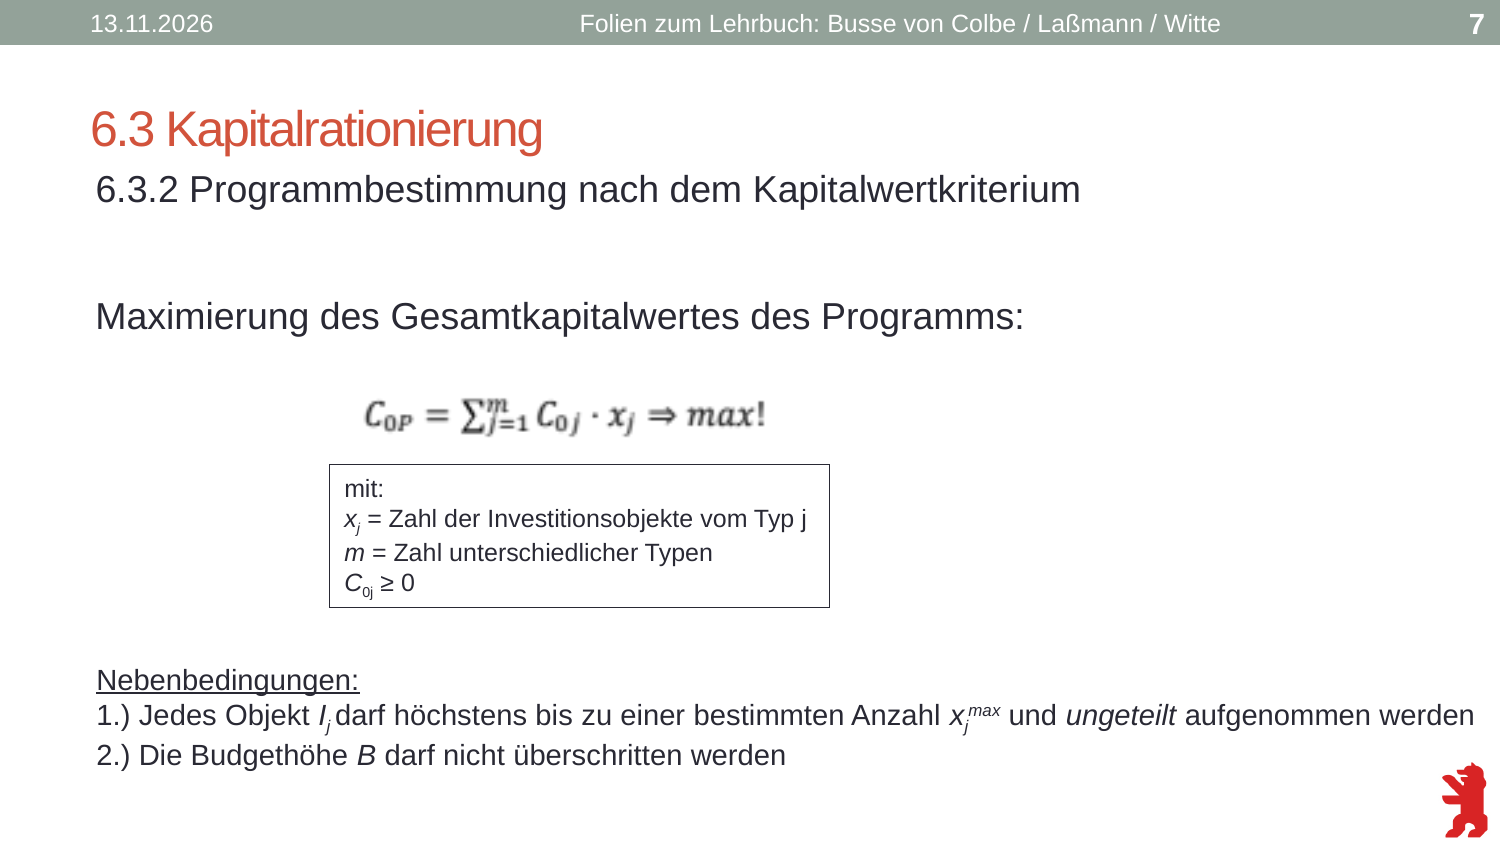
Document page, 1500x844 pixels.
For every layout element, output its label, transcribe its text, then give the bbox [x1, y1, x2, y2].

text_box Maximierung des Gesamtkapitalwertes des Programms: [80, 284, 1041, 345]
text_box mit: xj = Zahl der Investitionsobjekte vom Typ j m = Zahl unterschiedlicher Typen C0j ≥ 0 [329, 464, 830, 608]
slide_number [75, 2, 550, 43]
slide_number 7 [1325, 2, 1500, 43]
picture [329, 372, 796, 473]
footer Folien zum Lehrbuch: Busse von Colbe / Laßmann / Witte [562, 2, 1238, 43]
text_box Nebenbedingungen: 1.) Jedes Objekt Ij darf höchstens bis zu einer bestimmten Anzahl xjmax und ungeteilt aufgenommen werden 2.) Die Budgethöhe B darf nicht überschritten werden [81, 653, 1491, 814]
picture [1434, 760, 1500, 844]
text_box 6.3.2 Programmbestimmung nach dem Kapitalwertkriterium [80, 157, 1097, 217]
title 6.3 Kapitalrationierung [75, 65, 1425, 188]
